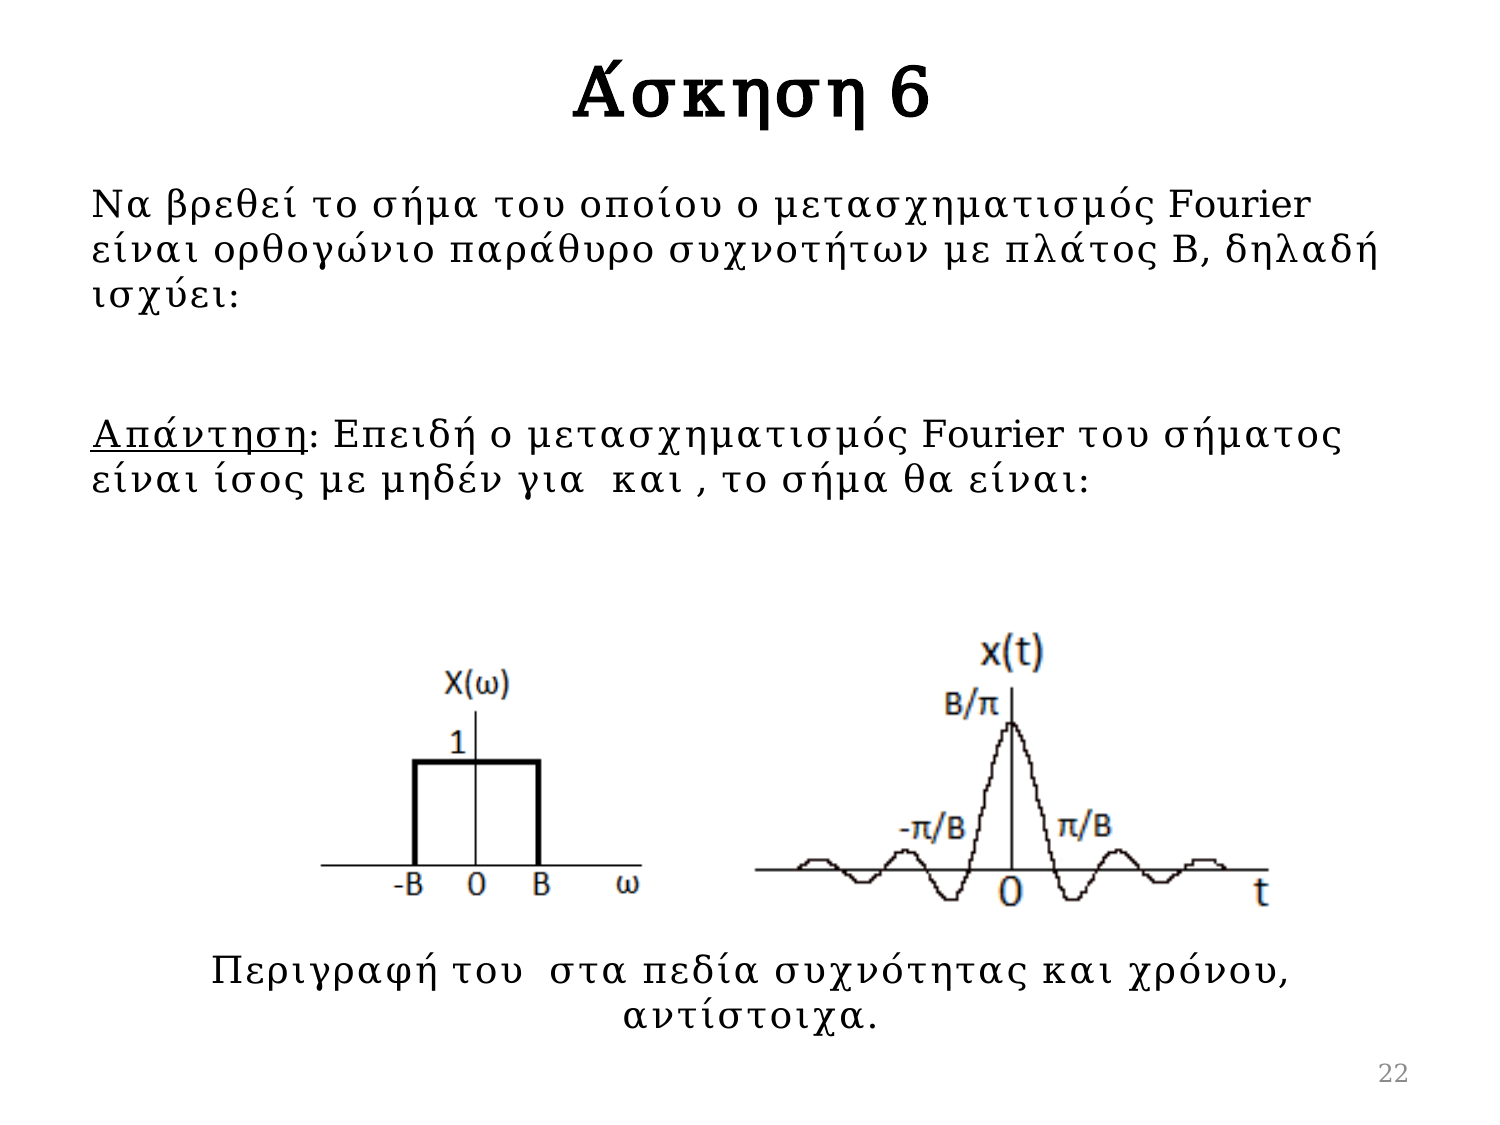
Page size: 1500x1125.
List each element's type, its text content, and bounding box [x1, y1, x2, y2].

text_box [288, 656, 668, 909]
slide_number 22 [1222, 1042, 1425, 1103]
title Άσκηση 6 [75, 19, 1425, 159]
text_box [726, 621, 1309, 929]
